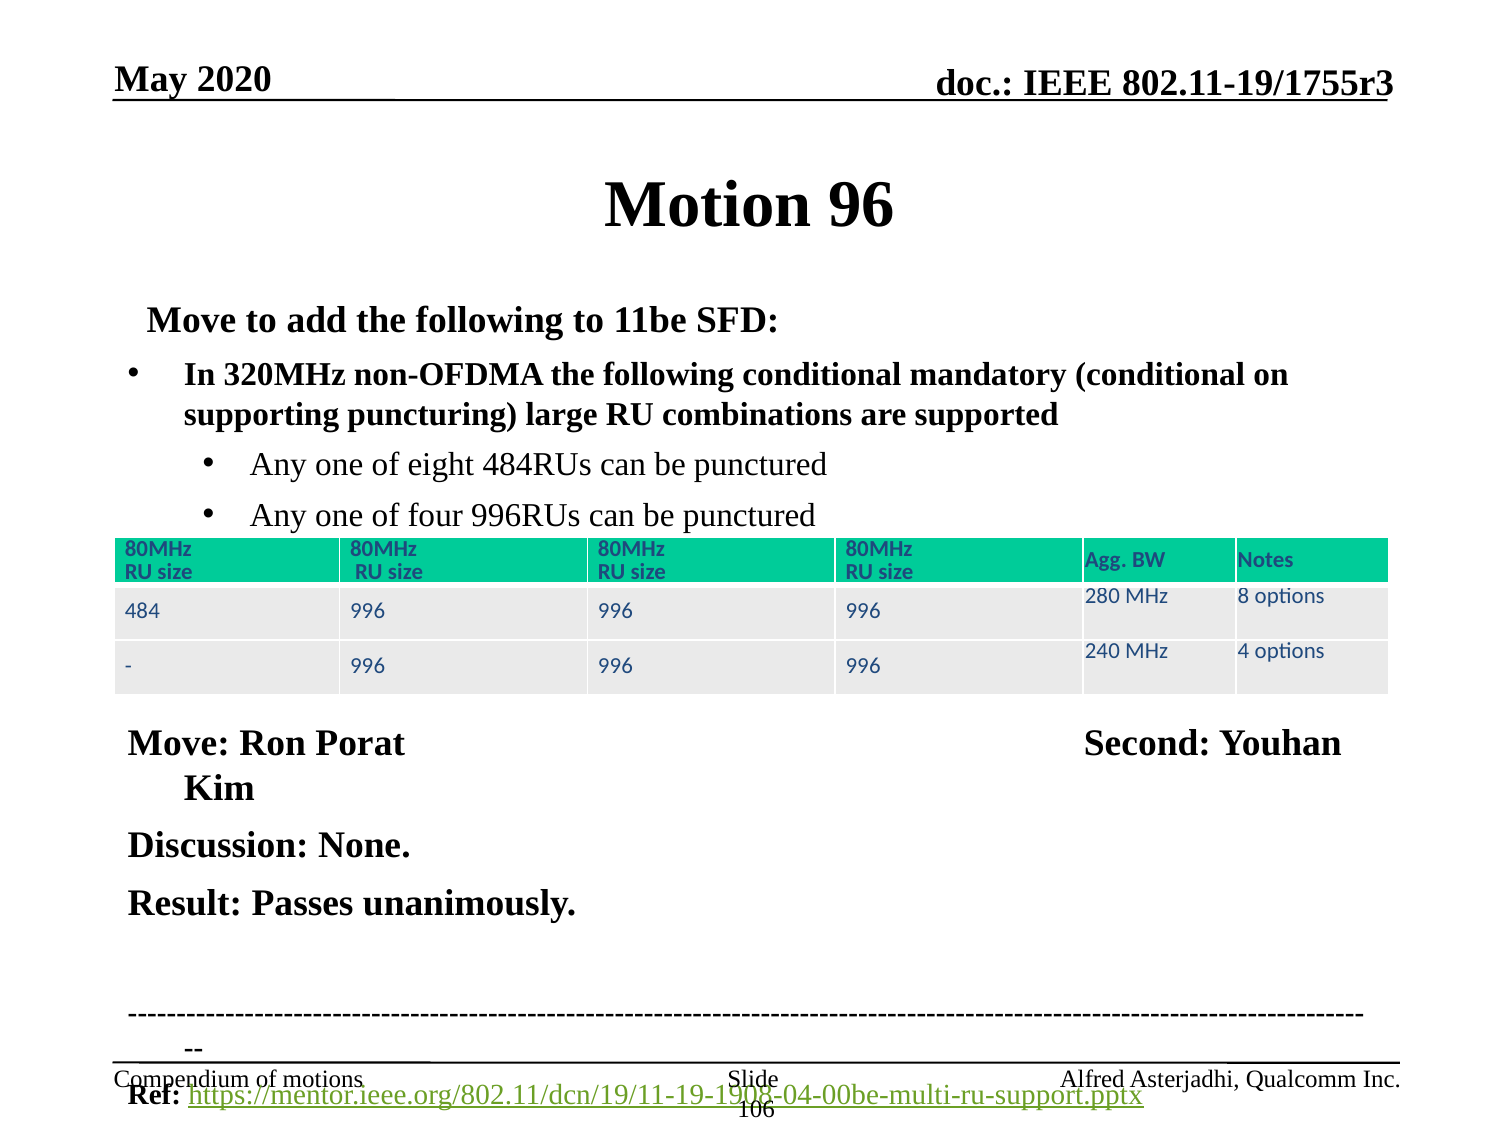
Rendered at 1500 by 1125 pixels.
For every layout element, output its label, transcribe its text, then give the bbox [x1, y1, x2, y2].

table_cell 280 MHz [1084, 588, 1235, 639]
table_cell 240 MHz [1084, 641, 1235, 694]
table_cell - [115, 641, 339, 694]
table_cell 996 [340, 588, 587, 639]
table_cell 996 [588, 641, 834, 694]
table_cell 996 [588, 588, 834, 639]
table_cell 996 [836, 588, 1082, 639]
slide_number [114, 54, 423, 100]
table_cell 4 options [1237, 641, 1388, 694]
title Motion 96 [112, 112, 1388, 286]
footer Alfred Asterjadhi, Qualcomm Inc. [878, 1061, 1402, 1093]
table_cell 8 options [1237, 588, 1388, 639]
table_header 80MHz RU size [836, 538, 1082, 582]
table_cell 484 [115, 588, 339, 639]
table_header Agg. BW [1084, 538, 1235, 582]
list Move to add the following to 11be SFD: In 320MHz non-OFDMA the following conditional mandatory (conditional on supporting puncturing) large RU combinations are supported Any one of eight 484RUs can be punctured Any one of four 996RUs can be punctured Move: Ron Porat Second: Youhan Kim Discussion: None. Result: Passes unanimously. --------------------------------------------------------------------------------------------------------------------------------- Ref: https://mentor.ieee.org/802.11/dcn/19/11-19-1908-04-00be-multi-ru-support.pptx [112, 286, 1388, 1071]
table_header Notes [1237, 538, 1388, 582]
table_header 80MHz RU size [340, 538, 587, 582]
table_header 80MHz RU size [588, 538, 834, 582]
table_cell 996 [836, 641, 1082, 694]
table_header 80MHz RU size [115, 538, 339, 582]
table_cell 996 [340, 641, 587, 694]
slide_number Slide 106 [712, 1061, 800, 1123]
